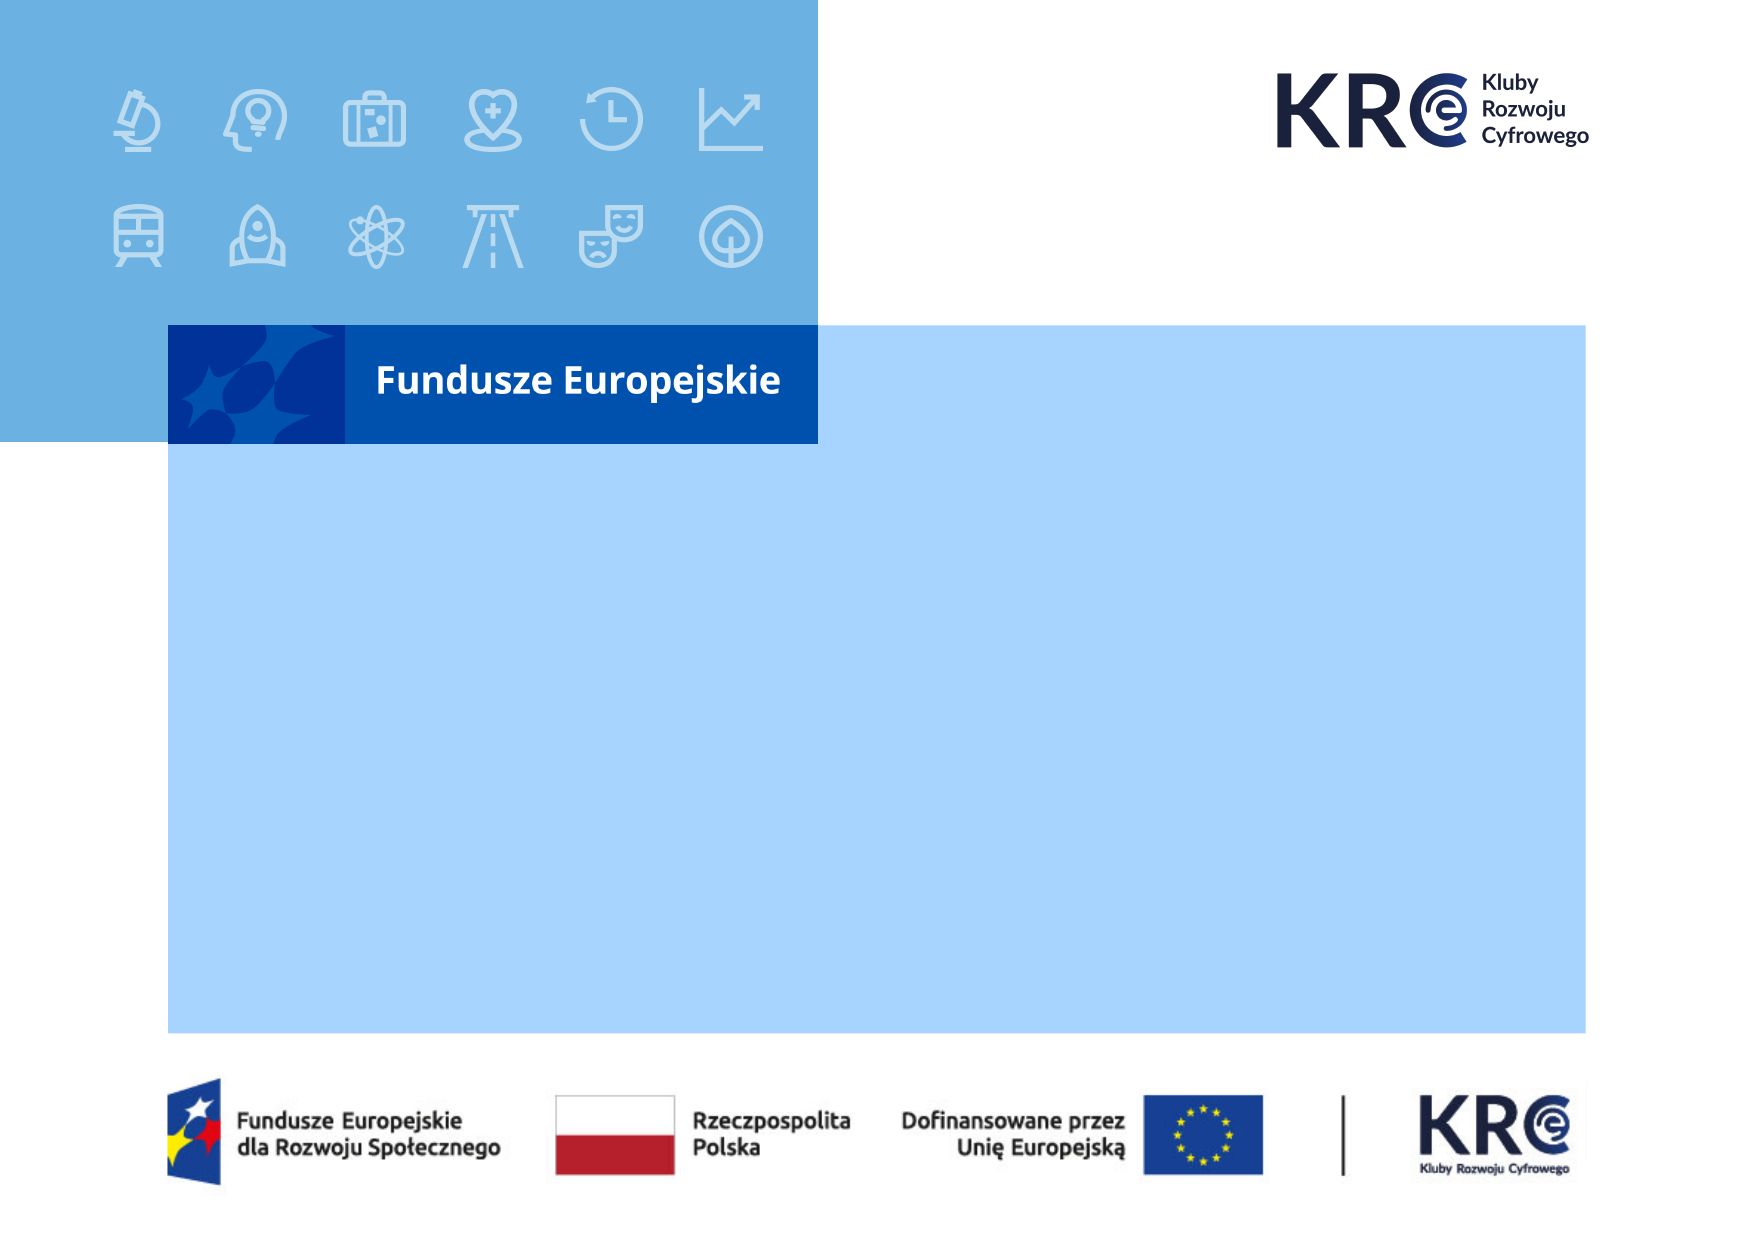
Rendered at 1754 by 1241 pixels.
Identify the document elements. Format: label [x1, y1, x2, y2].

picture [1243, 55, 1619, 159]
picture [168, 325, 818, 444]
picture [129, 1044, 1625, 1201]
